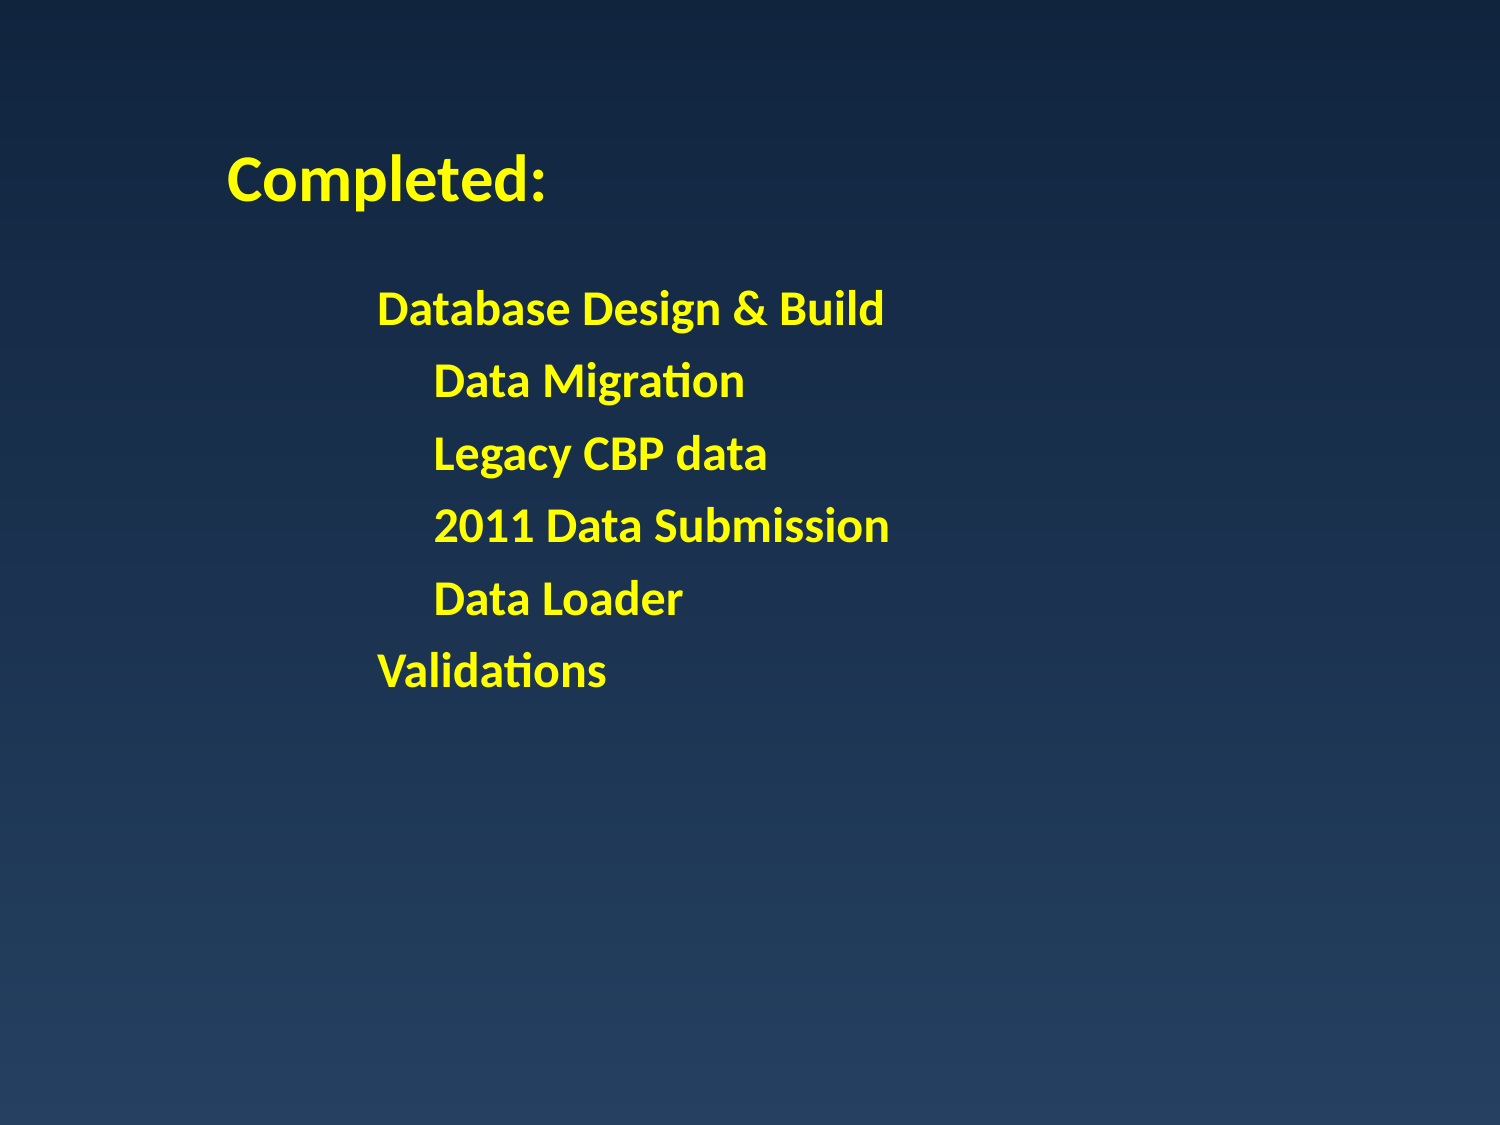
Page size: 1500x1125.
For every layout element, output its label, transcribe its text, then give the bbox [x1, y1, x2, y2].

text_box Completed: Database Design & Build Data Migration Legacy CBP data 2011 Data Submission Data Loader Validations [212, 127, 1186, 706]
